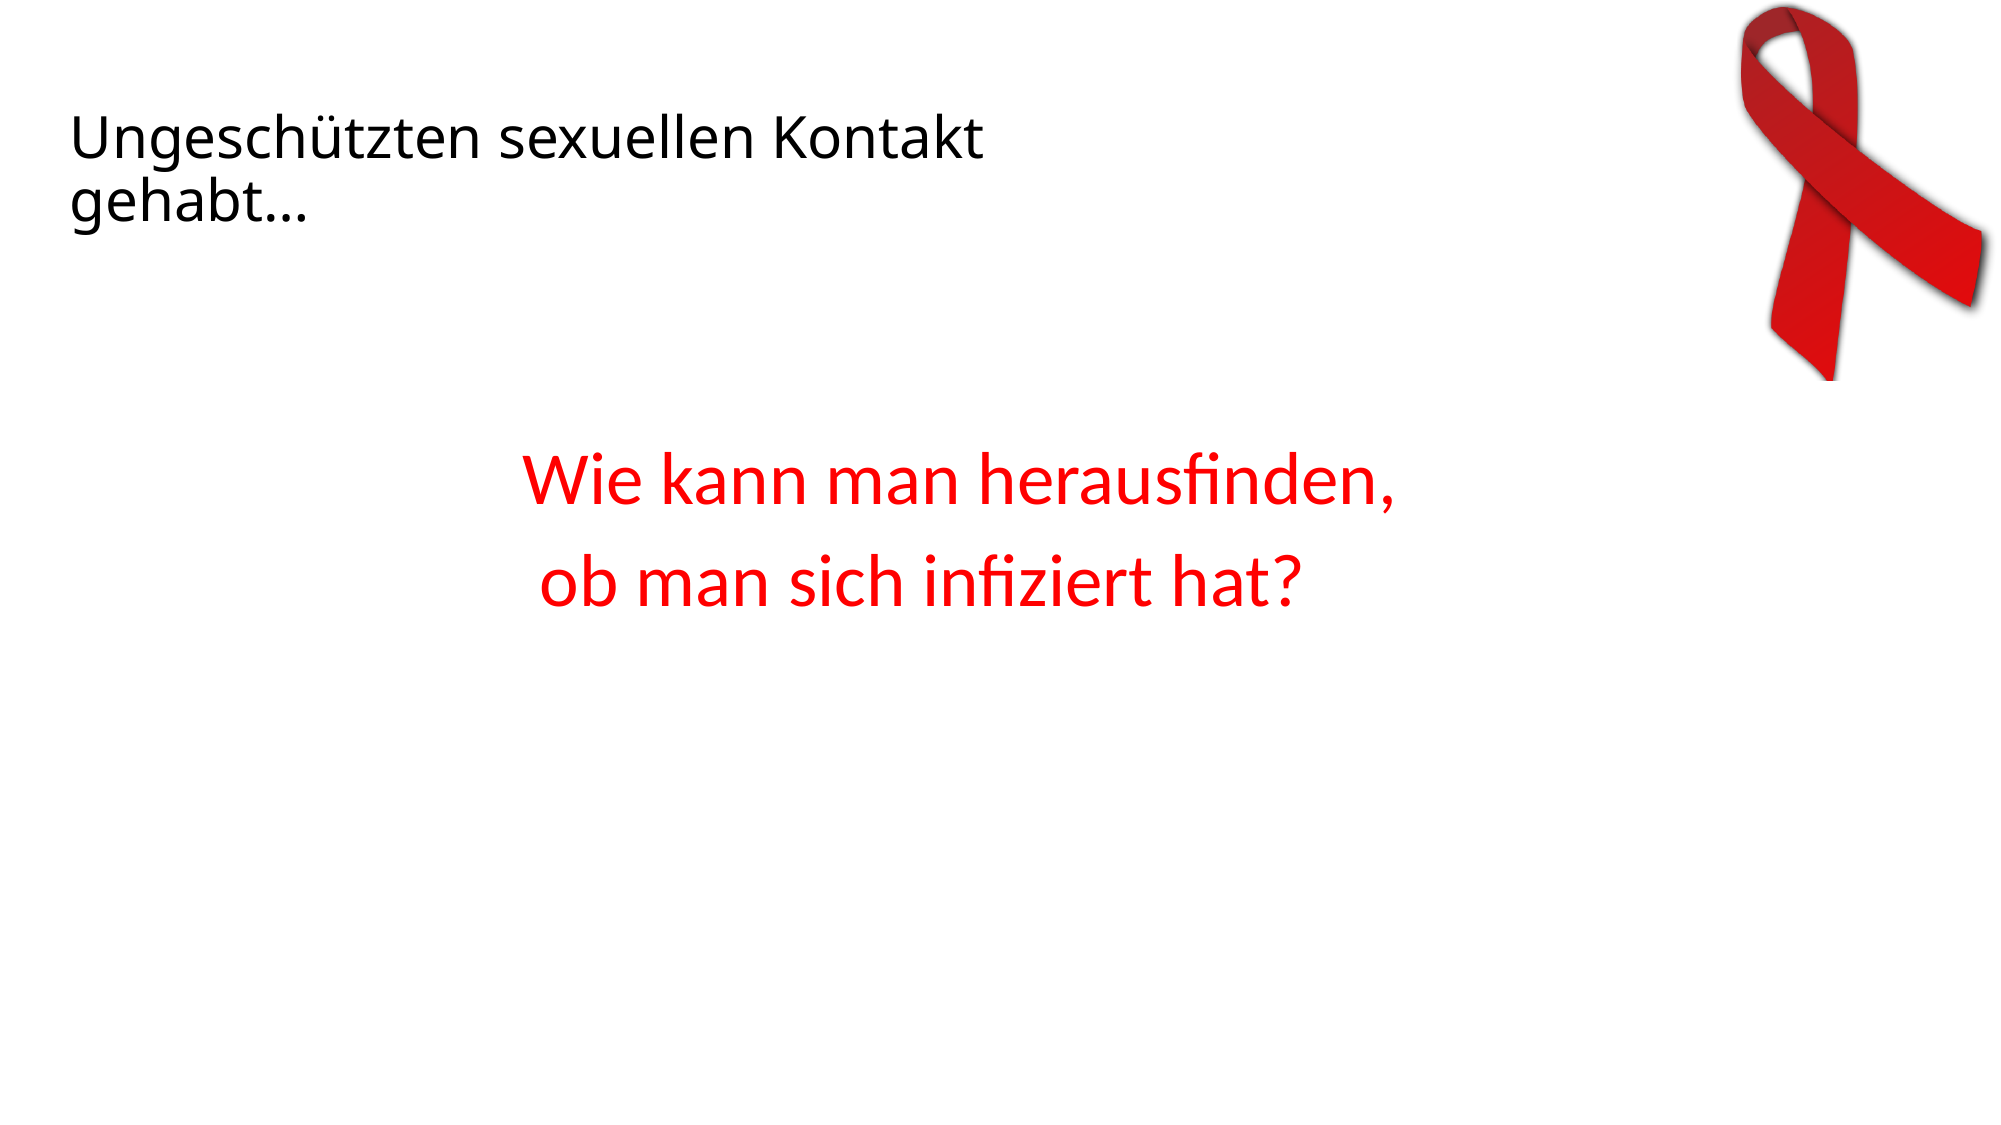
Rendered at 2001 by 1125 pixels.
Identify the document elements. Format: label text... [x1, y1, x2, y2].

title Ungeschützten sexuellen Kontakt gehabt… [54, 81, 1210, 262]
list Wie kann man herausfinden, ob man sich infiziert hat? [507, 432, 1493, 1044]
picture [1722, 0, 2000, 381]
